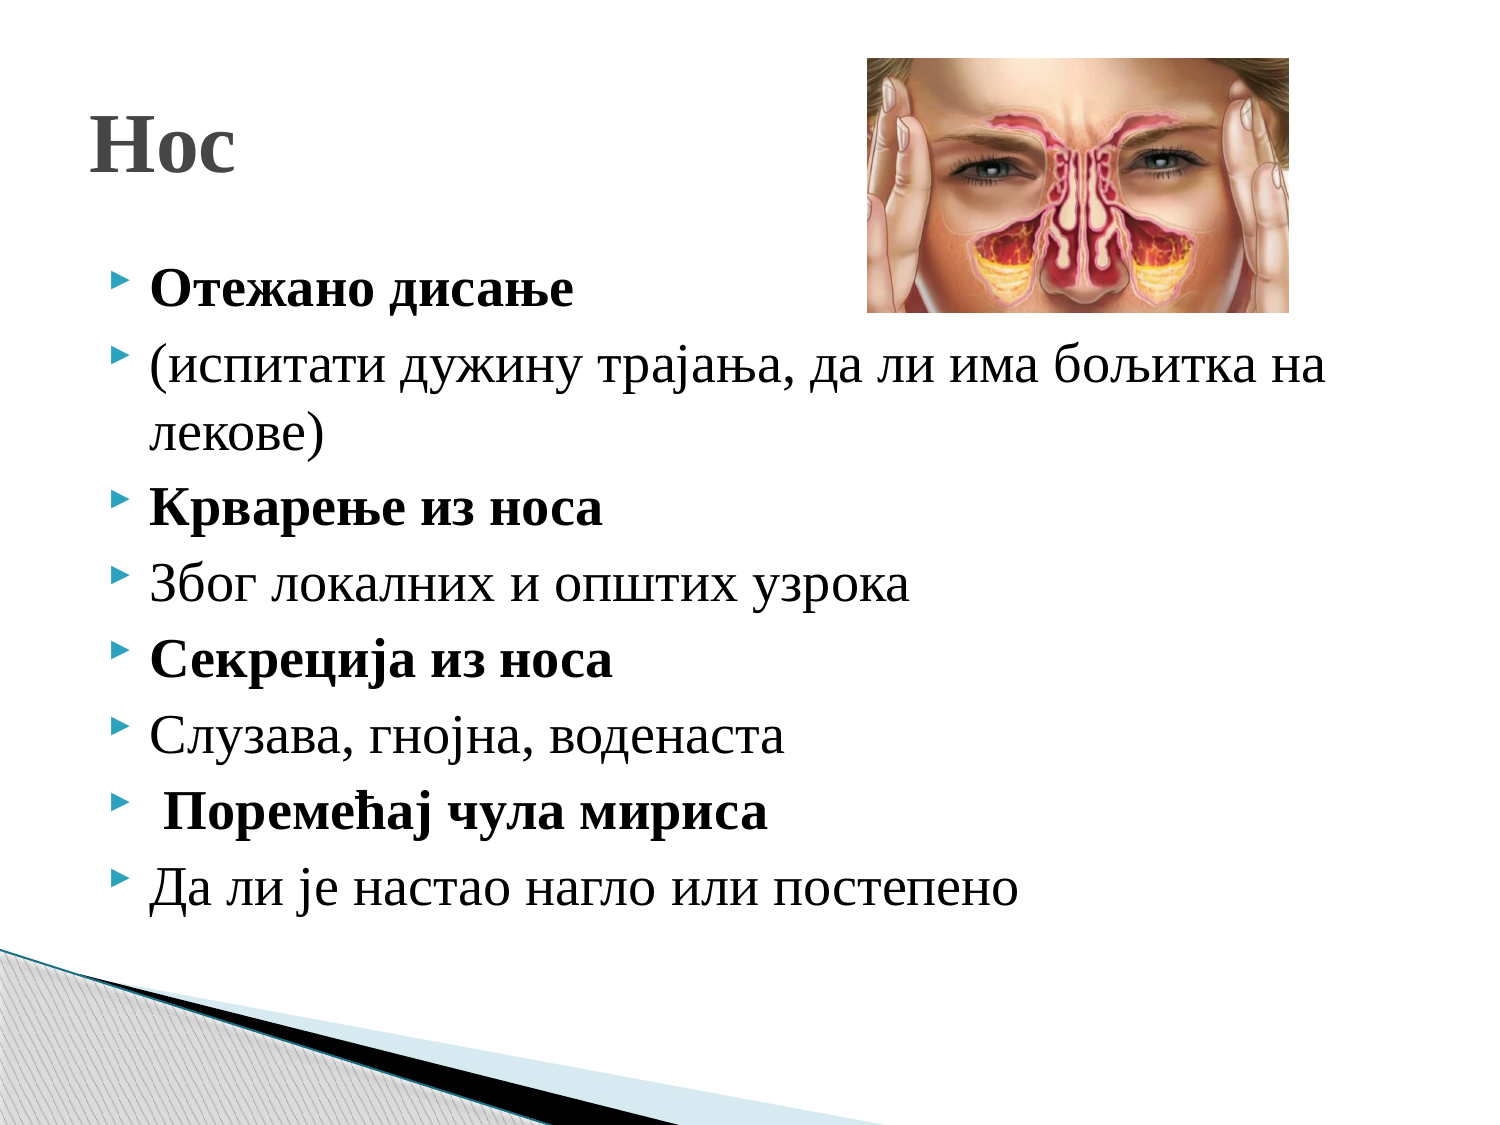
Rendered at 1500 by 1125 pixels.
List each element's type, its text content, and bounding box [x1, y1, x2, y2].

title Нос [75, 45, 1425, 233]
list Отежано дисање (испитати дужину трајања, да ли има бољитка на лекове) Крварење из носа Због локалних и општих узрока Секреција из носа Слузава, гнојна, воденаста Поремећај чула мириса Да ли је настао нагло или постепено [74, 242, 1426, 986]
picture [866, 58, 1290, 313]
